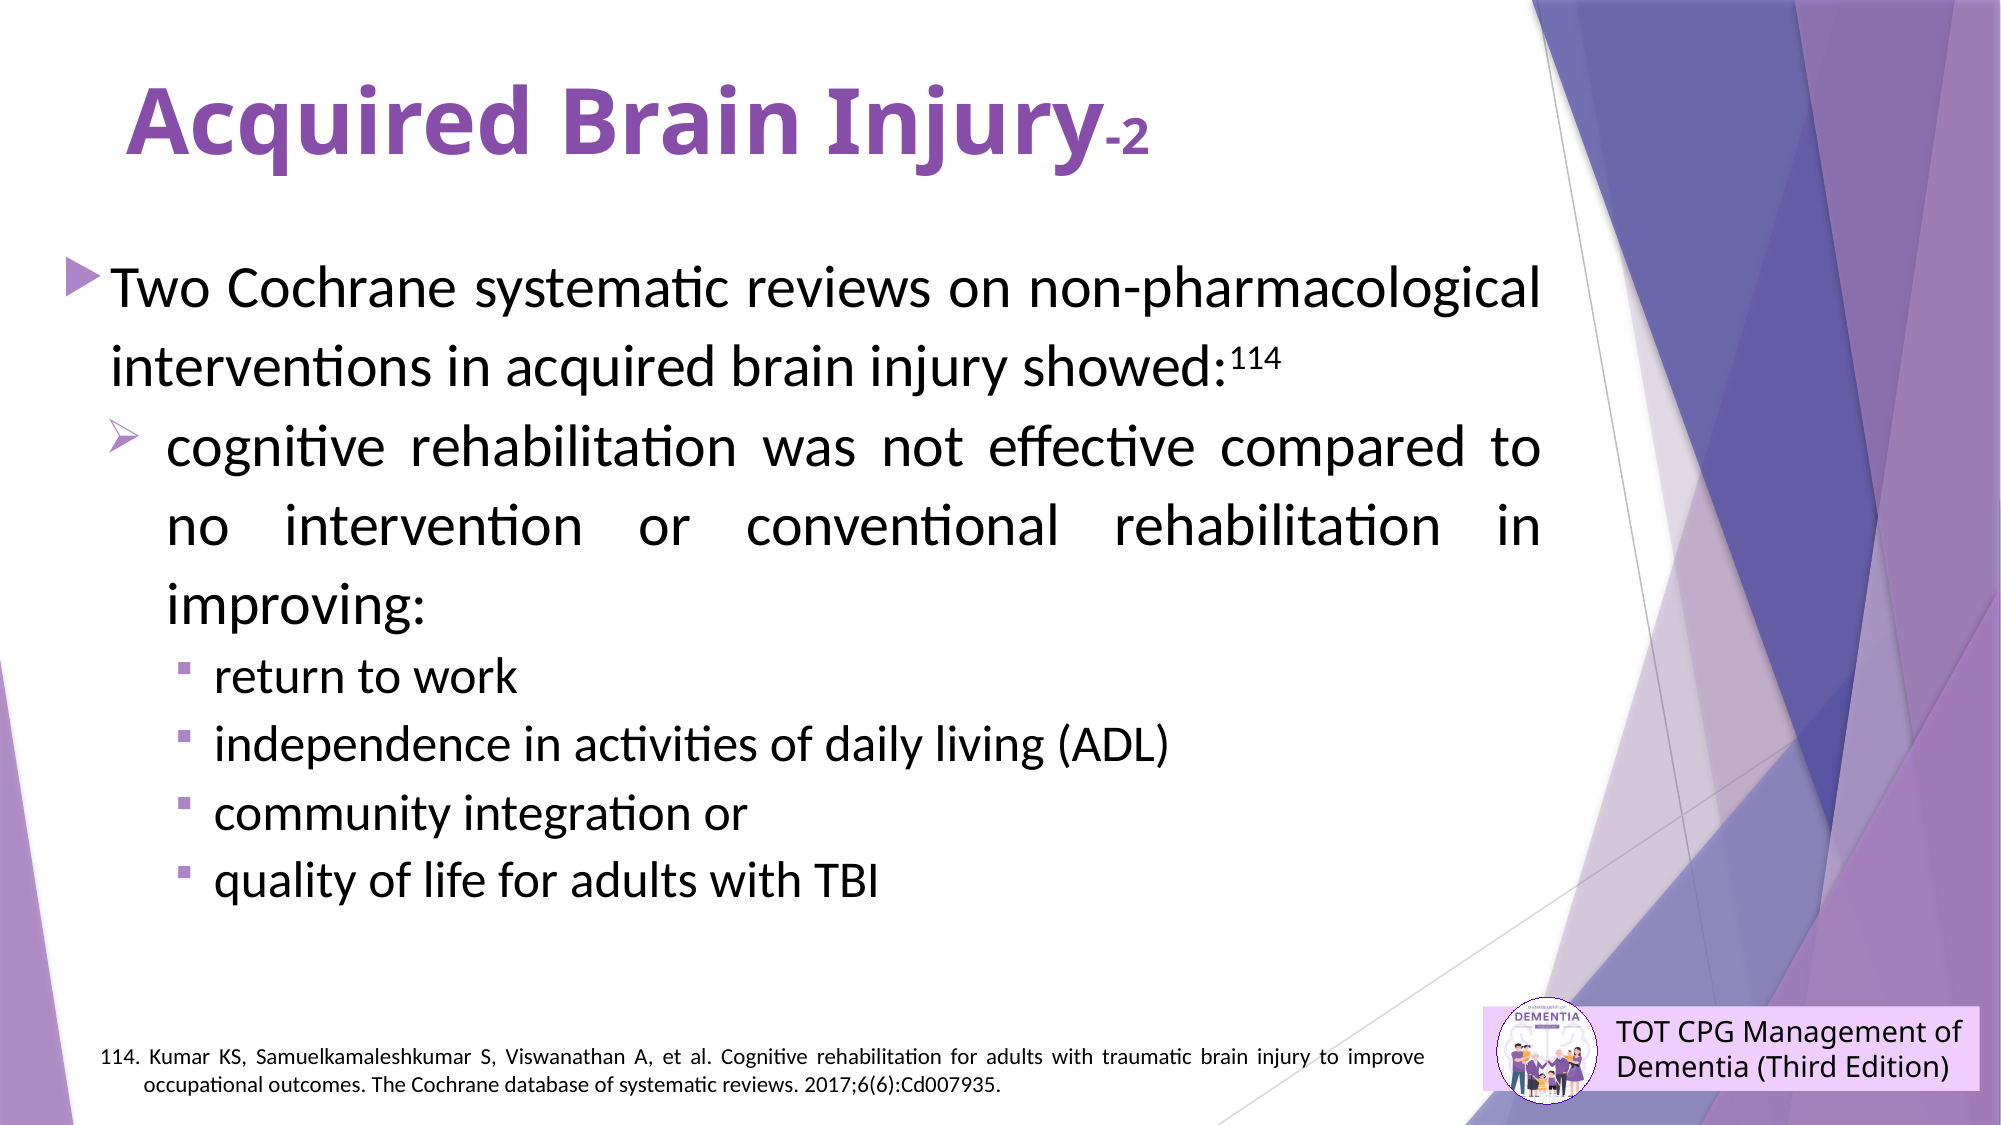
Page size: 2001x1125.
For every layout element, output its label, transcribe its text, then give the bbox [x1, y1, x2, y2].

text_box 114. Kumar KS, Samuelkamaleshkumar S, Viswanathan A, et al. Cognitive rehabilitation for adults with traumatic brain injury to improve occupational outcomes. The Cochrane database of systematic reviews. 2017;6(6):Cd007935. [85, 1034, 1442, 1104]
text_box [1482, 996, 1981, 1105]
title Acquired Brain Injury-2 [111, 55, 1522, 233]
list Two Cochrane systematic reviews on non-pharmacological interventions in acquired brain injury showed:114 cognitive rehabilitation was not effective compared to no intervention or conventional rehabilitation in improving: return to work independence in activities of daily living (ADL) community integration or quality of life for adults with TBI [46, 233, 1559, 992]
